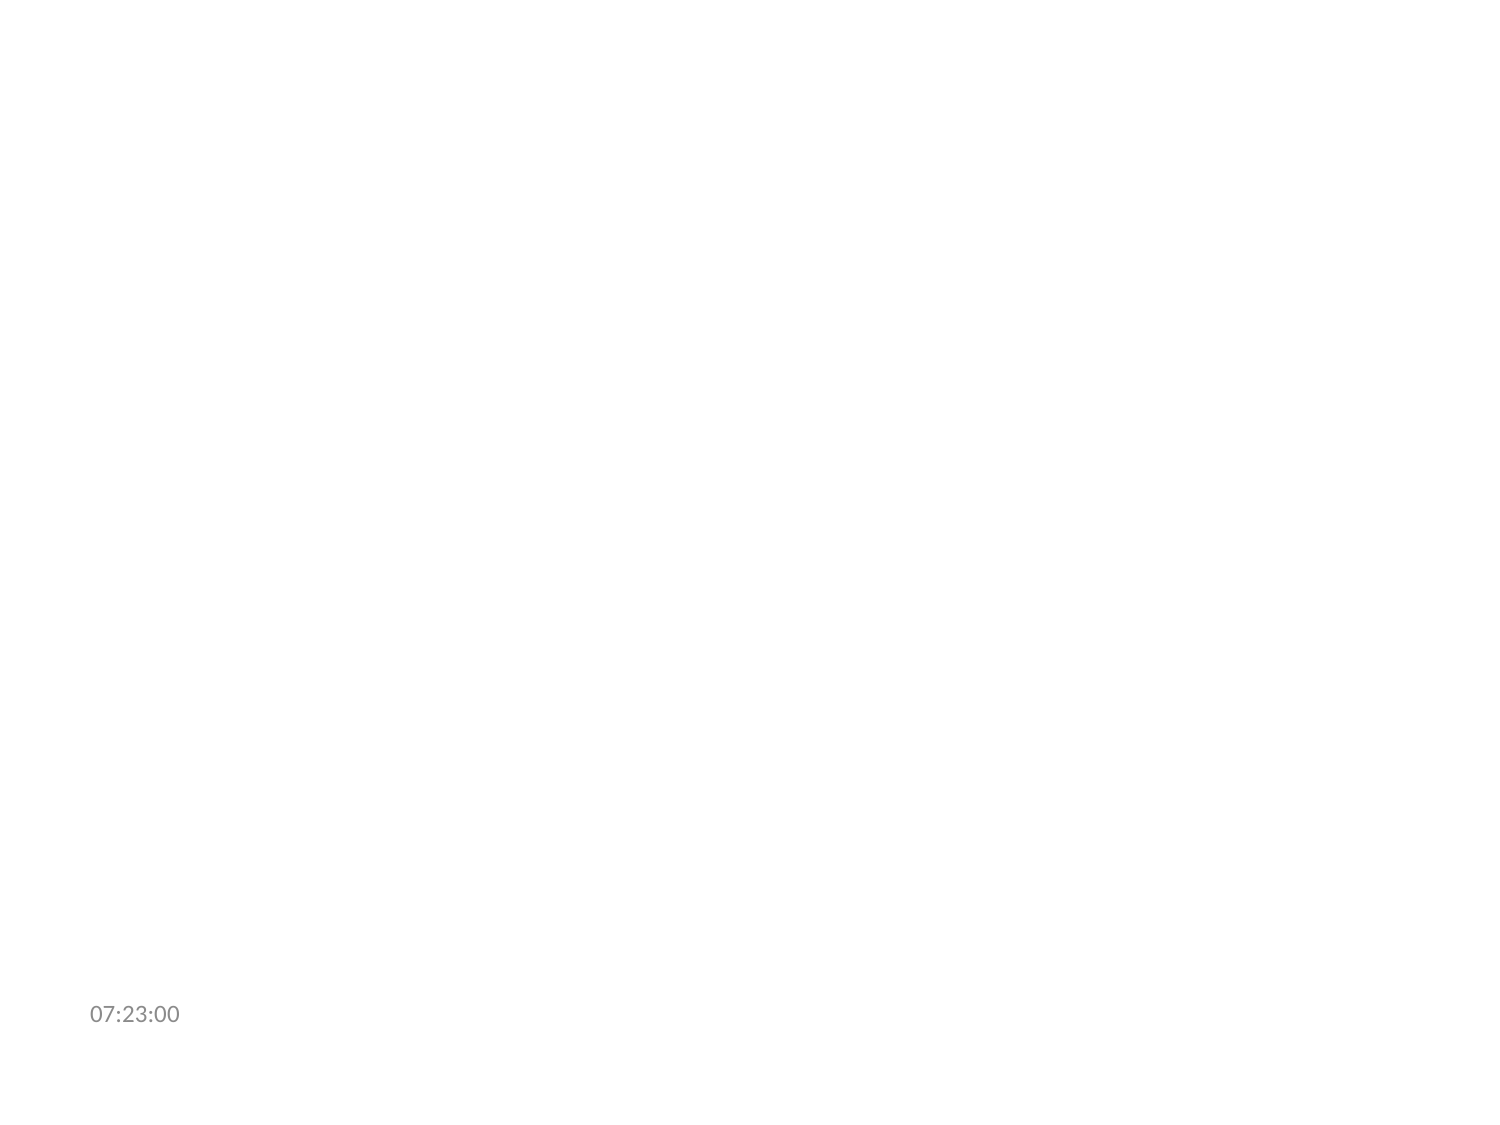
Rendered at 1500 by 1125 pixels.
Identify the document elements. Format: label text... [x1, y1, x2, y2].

text_box 15:35:09 [75, 982, 425, 1043]
